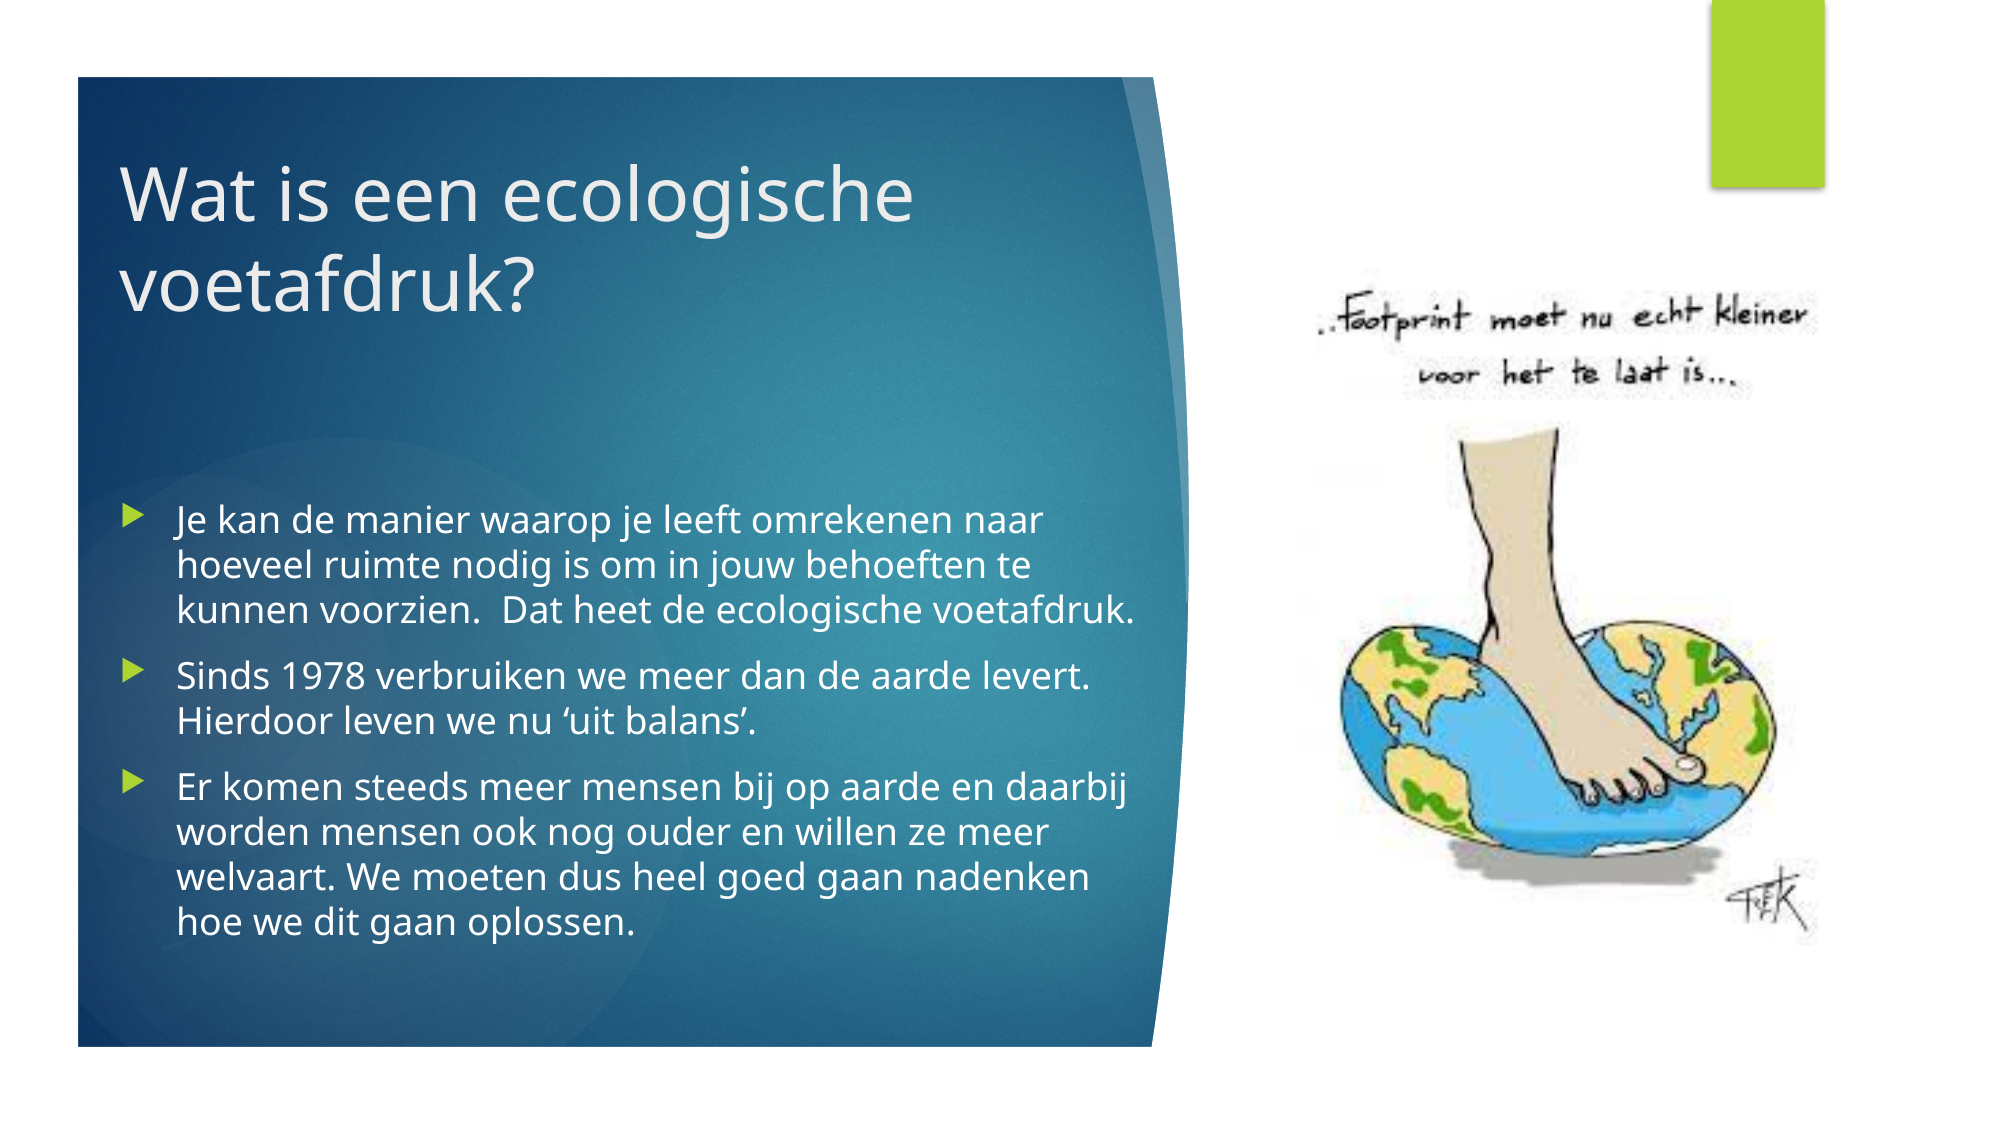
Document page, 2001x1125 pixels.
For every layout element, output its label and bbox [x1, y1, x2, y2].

text_box [0, 0, 2000, 1125]
picture [1294, 248, 1832, 947]
